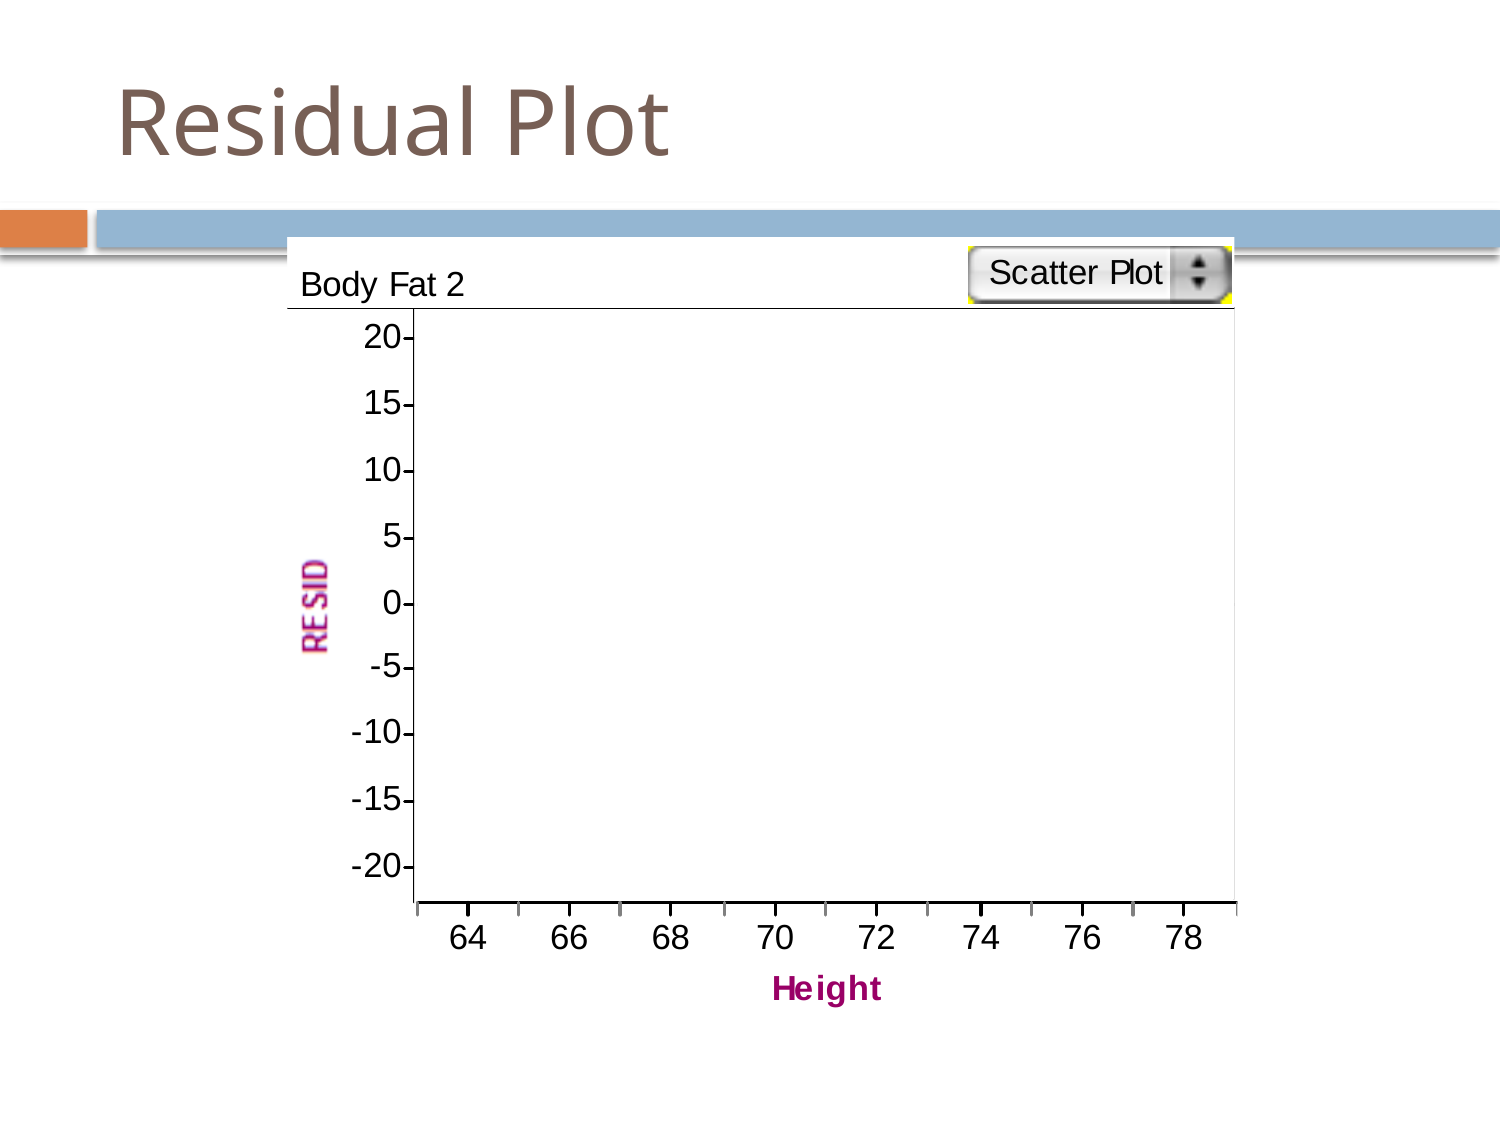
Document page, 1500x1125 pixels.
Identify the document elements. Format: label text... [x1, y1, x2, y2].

picture [287, 237, 1238, 1014]
title Residual Plot [99, 37, 1438, 200]
